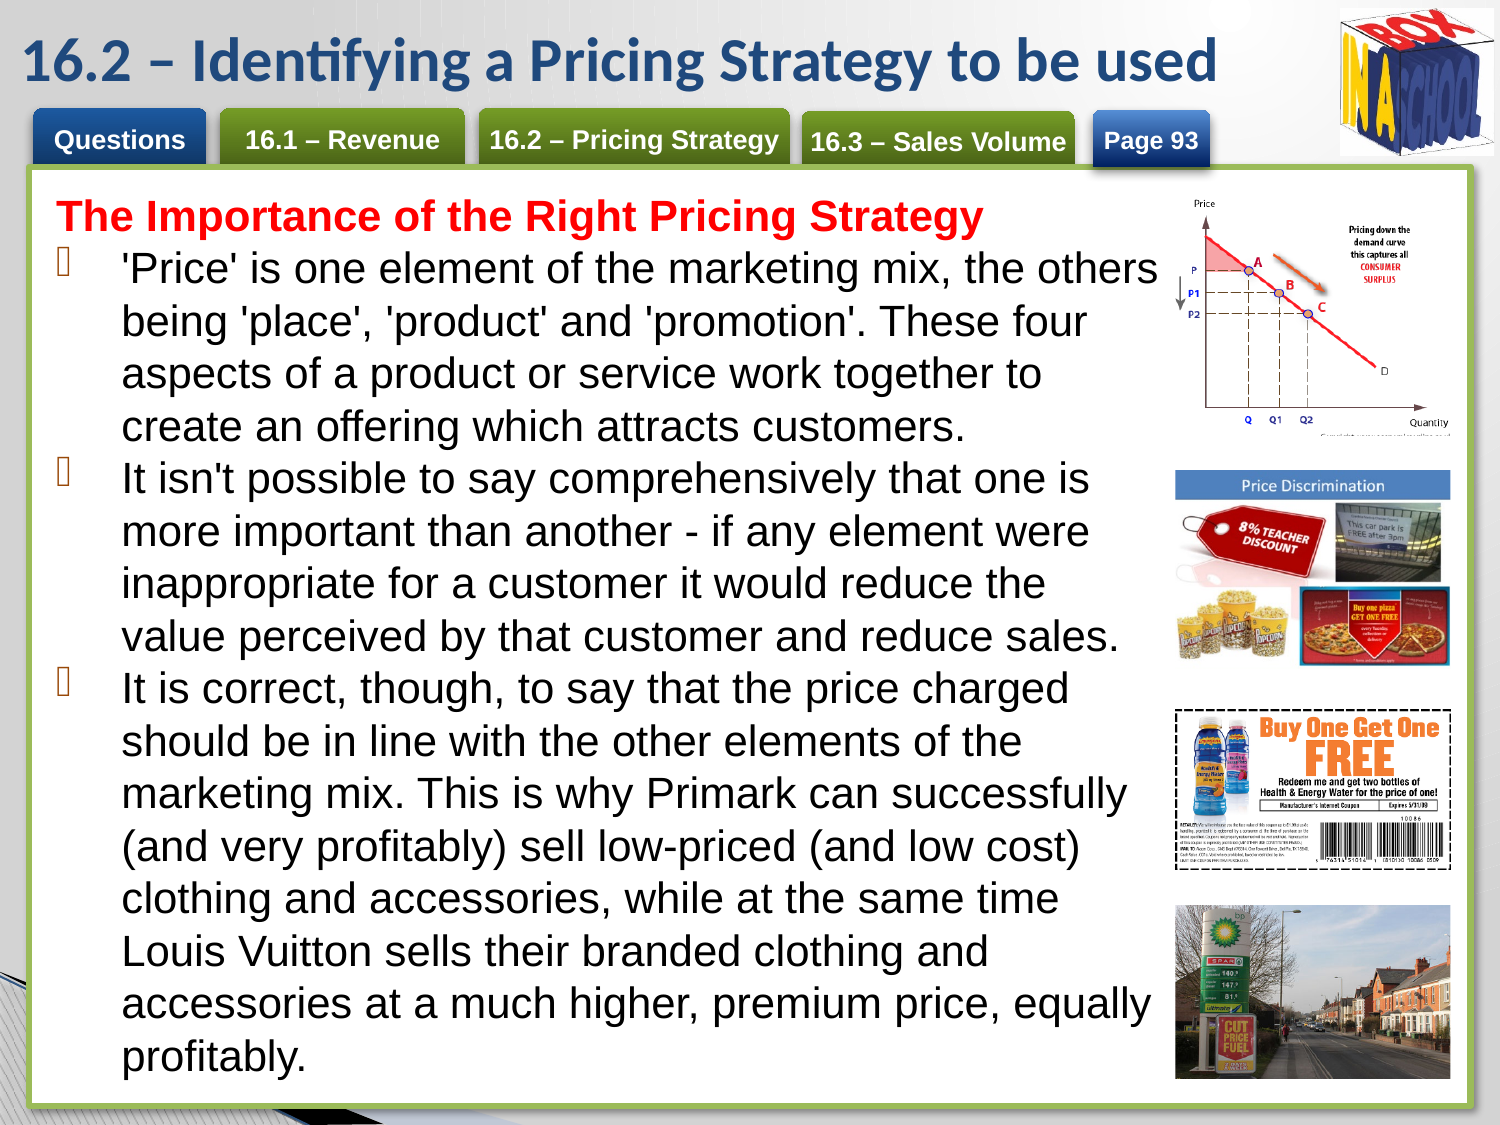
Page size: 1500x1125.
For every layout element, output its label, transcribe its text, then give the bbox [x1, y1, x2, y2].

picture [1174, 904, 1451, 1080]
picture [1174, 708, 1451, 870]
title 16.2 – Identifying a Pricing Strategy to be used [5, 11, 1270, 102]
text_box The Importance of the Right Pricing Strategy 'Price' is one element of the marketing mix, the others being 'place', 'product' and 'promotion'. These four aspects of a product or service work together to create an offering which attracts customers. It isn't possible to say comprehensively that one is more important than another - if any element were inappropriate for a customer it would reduce the value perceived by that customer and reduce sales. It is correct, though, to say that the price charged should be in line with the other elements of the marketing mix. This is why Primark can successfully (and very profitably) sell low-priced (and low cost) clothing and accessories, while at the same time Louis Vuitton sells their branded clothing and accessories at a much higher, premium price, equally profitably. [41, 179, 1176, 1088]
text_box Page 93 [1092, 109, 1211, 167]
picture [1174, 192, 1451, 436]
picture [1340, 8, 1495, 156]
picture [281, 1114, 303, 1125]
picture [1174, 470, 1451, 670]
